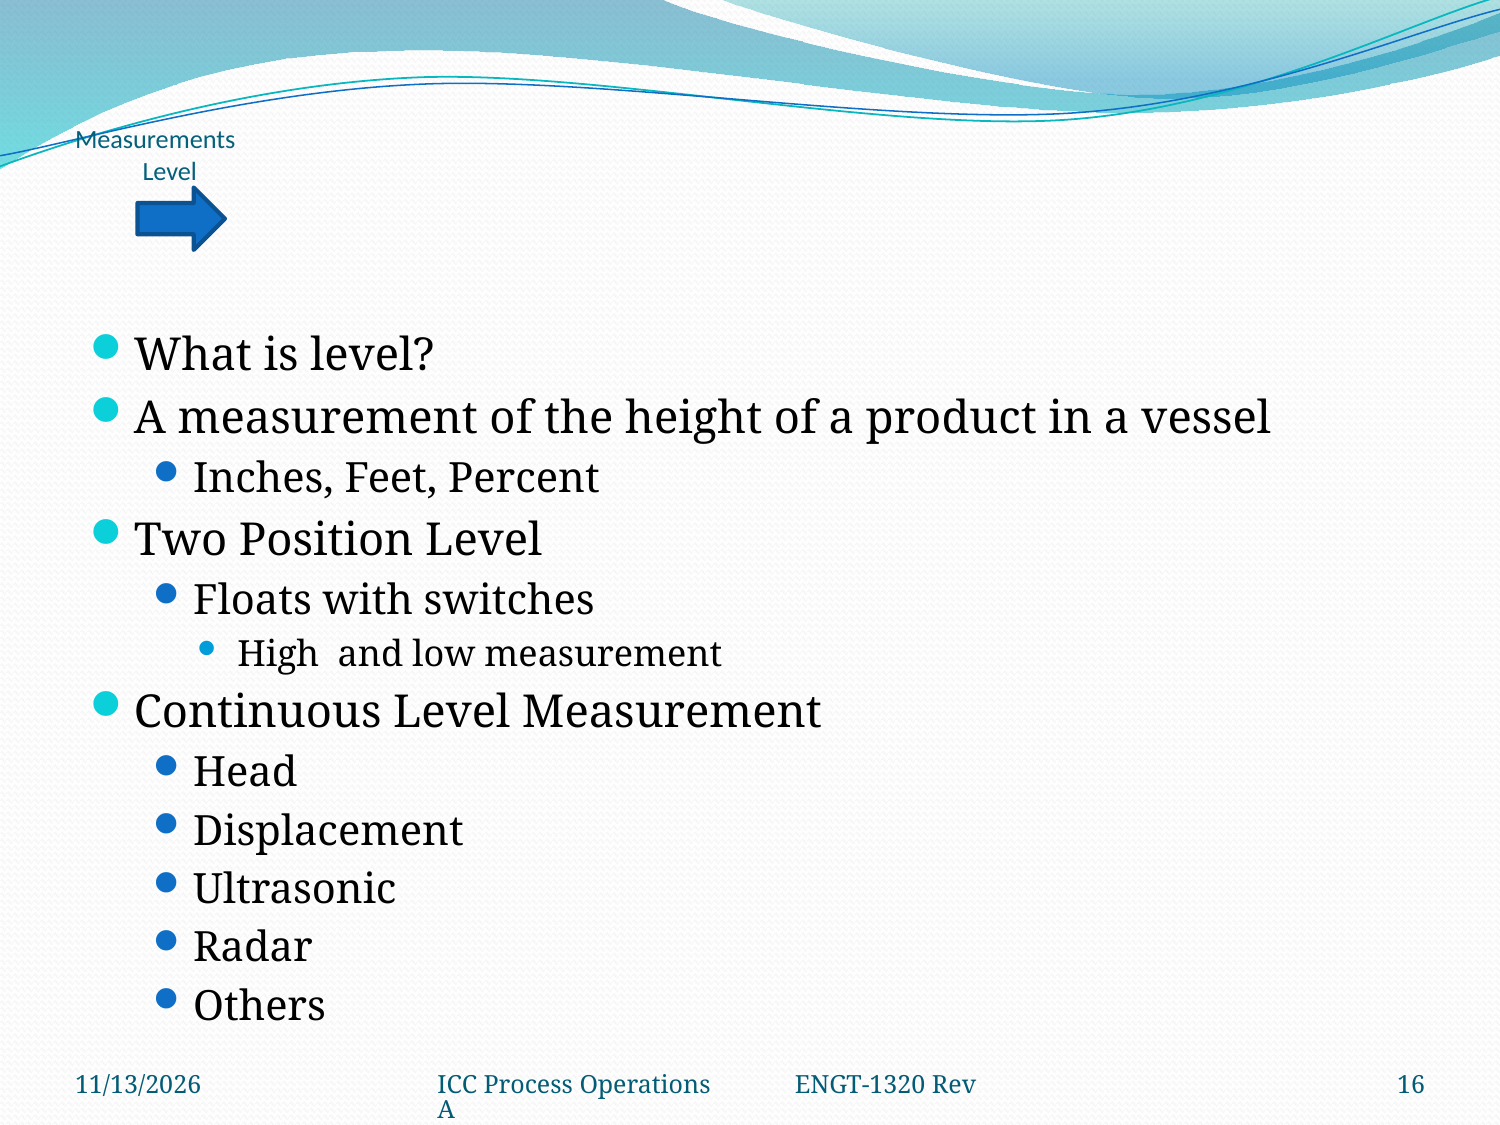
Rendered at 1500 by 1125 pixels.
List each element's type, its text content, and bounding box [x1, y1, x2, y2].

title Measurements Level [75, 115, 1425, 250]
slide_number 16 [1299, 1042, 1425, 1103]
footer ICC Process Operations ENGT-1320 Rev A [437, 1042, 988, 1103]
list What is level? A measurement of the height of a product in a vessel Inches, Feet, Percent Two Position Level Floats with switches High and low measurement Continuous Level Measurement Head Displacement Ultrasonic Radar Others [75, 317, 1425, 1038]
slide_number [75, 1042, 425, 1103]
text_box [135, 185, 228, 252]
